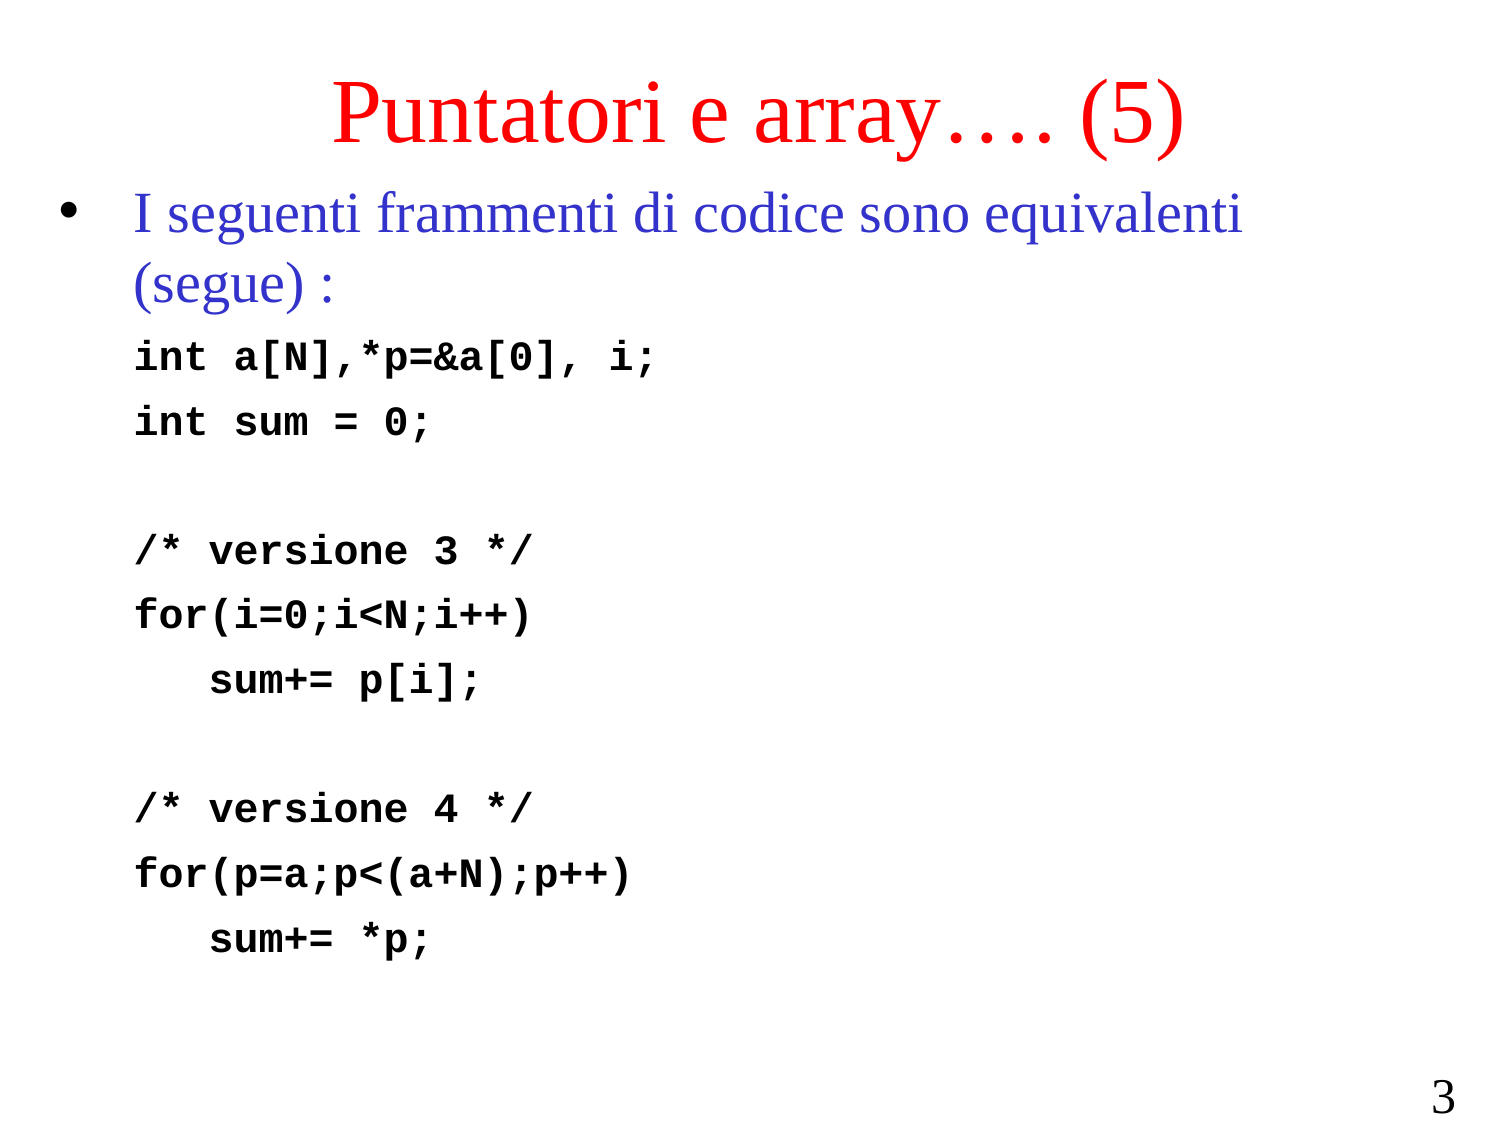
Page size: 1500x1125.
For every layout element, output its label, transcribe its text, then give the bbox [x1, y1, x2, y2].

title Puntatori e array…. (5) [43, 0, 1475, 213]
slide_number 31 [1416, 1056, 1486, 1123]
list I seguenti frammenti di codice sono equivalenti (segue) : int a[N],*p=&a[0], i; int sum = 0; /* versione 3 */ for(i=0;i<N;i++) sum+= p[i]; /* versione 4 */ for(p=a;p<(a+N);p++) sum+= *p; [43, 166, 1346, 1025]
